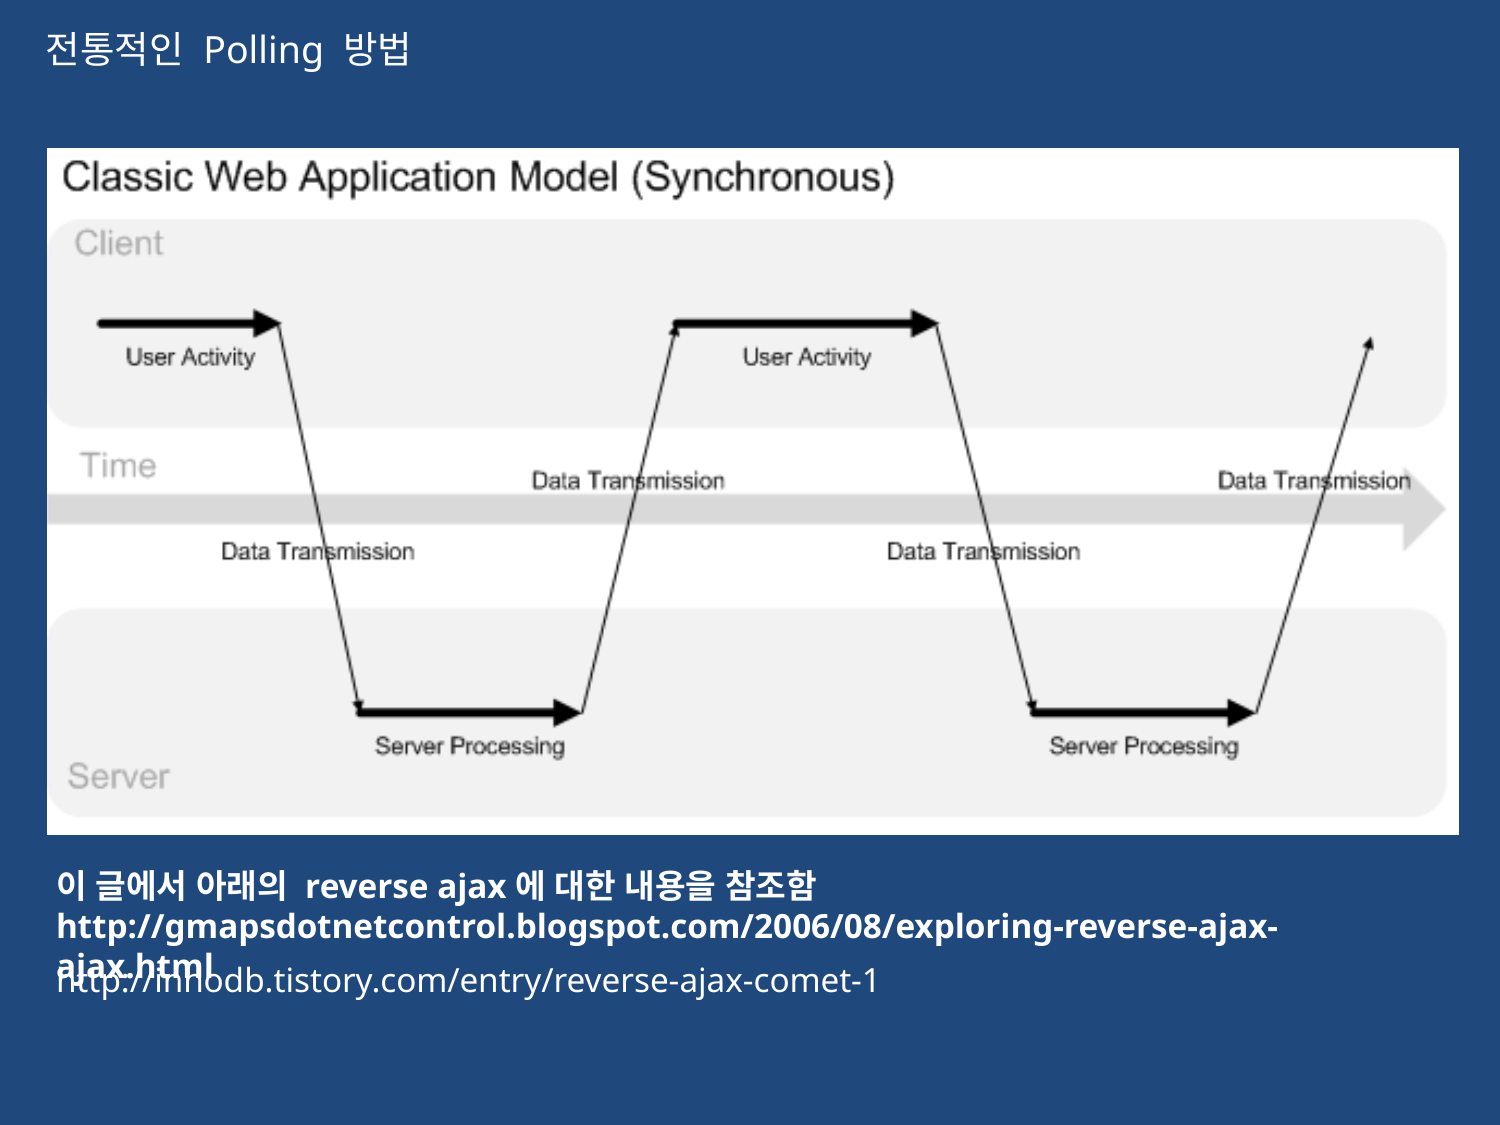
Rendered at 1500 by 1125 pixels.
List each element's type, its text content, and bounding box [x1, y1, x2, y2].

text_box 이 글에서 아래의 reverse ajax에 대한 내용을 참조함 http://gmapsdotnetcontrol.blogspot.com/2006/08/exploring-reverse-ajax-ajax.html [41, 857, 1430, 993]
text_box 전통적인 Polling 방법 [31, 19, 428, 79]
picture [46, 148, 1459, 835]
text_box http://innodb.tistory.com/entry/reverse-ajax-comet-1 [41, 993, 1341, 1007]
